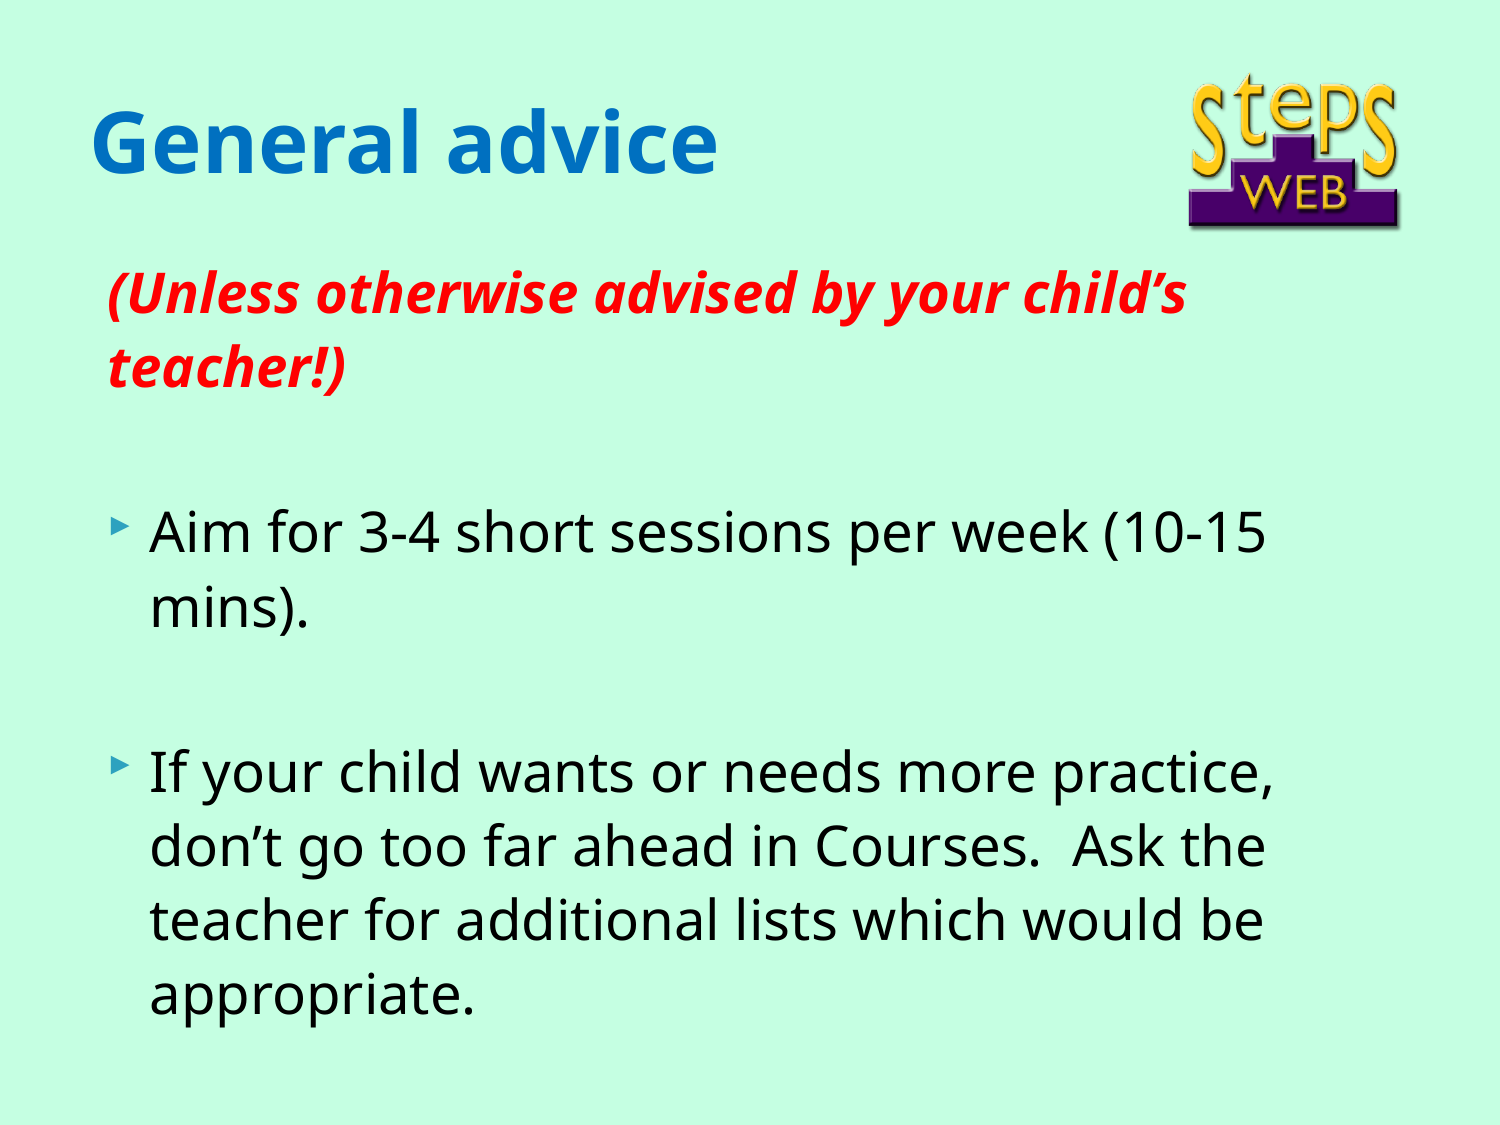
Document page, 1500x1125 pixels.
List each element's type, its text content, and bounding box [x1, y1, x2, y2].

title General advice [75, 45, 1425, 233]
list (Unless otherwise advised by your child’s teacher!) Aim for 3-4 short sessions per week (10-15 mins). If your child wants or needs more practice, don’t go too far ahead in Courses. Ask the teacher for additional lists which would be appropriate. [75, 243, 1425, 1047]
picture [1186, 71, 1403, 233]
